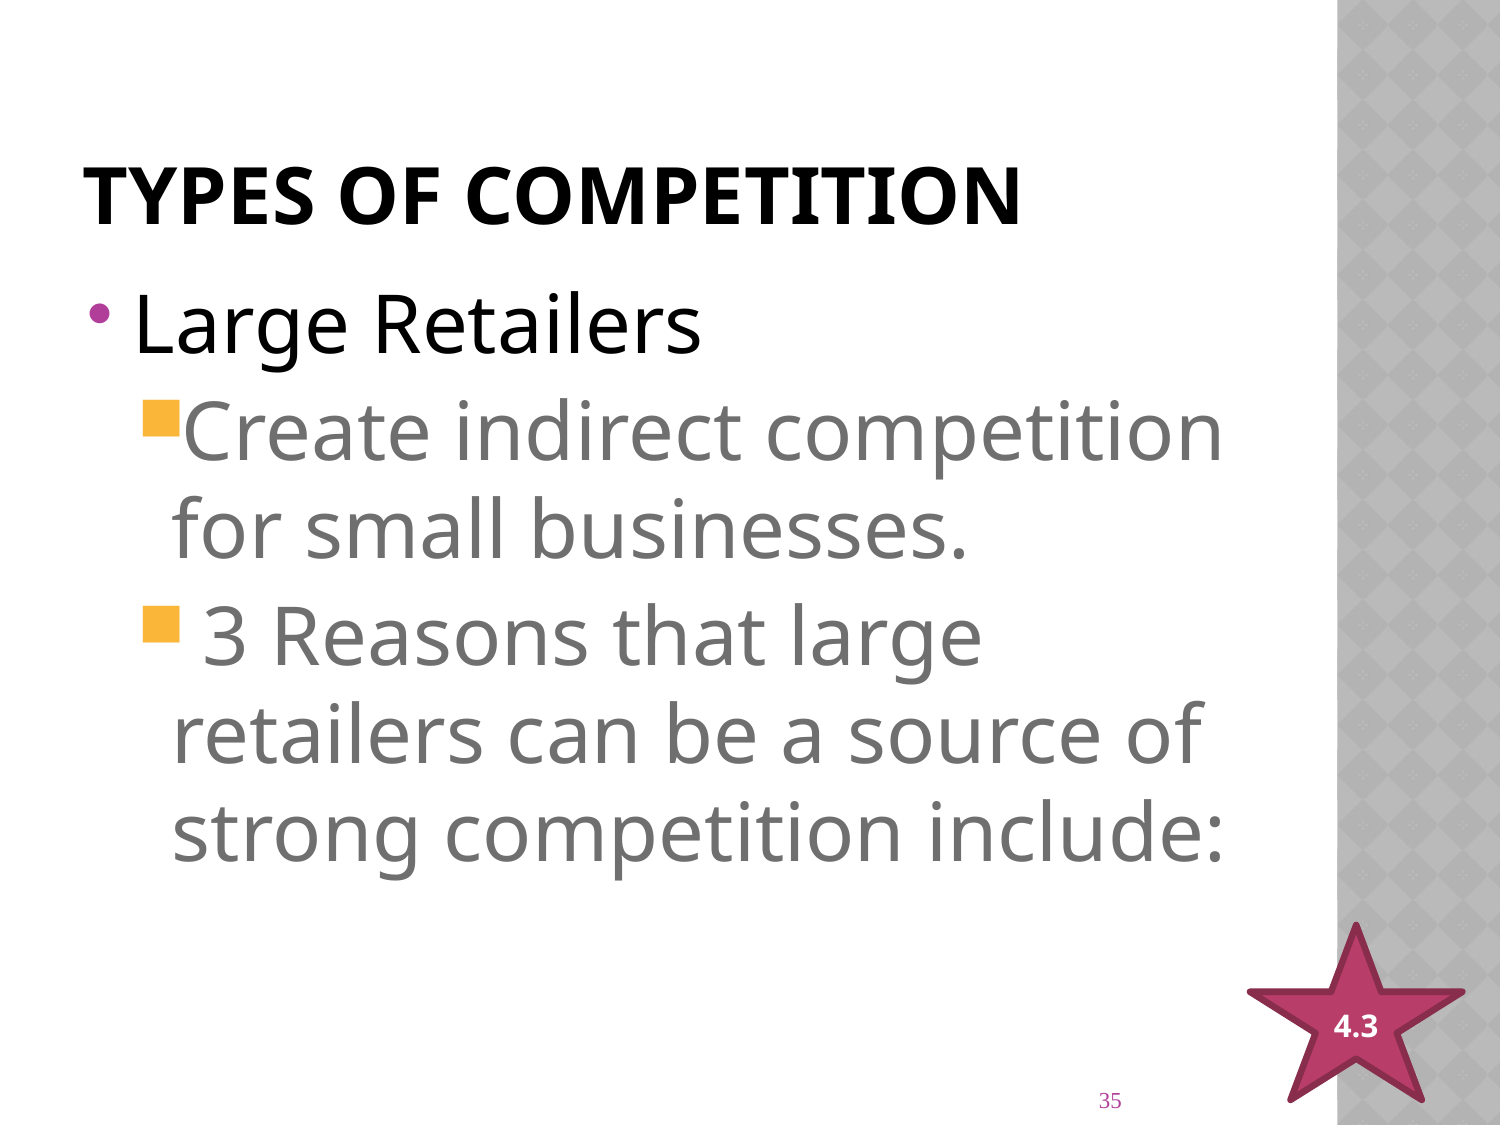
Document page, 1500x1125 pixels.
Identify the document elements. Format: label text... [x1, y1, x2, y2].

list Large Retailers Create indirect competition for small businesses. 3 Reasons that large retailers can be a source of strong competition include: [75, 264, 1263, 1059]
slide_number 35 [1025, 1075, 1122, 1113]
text_box 4.3 [1246, 921, 1466, 1104]
title Types of Competition [75, 52, 1263, 240]
